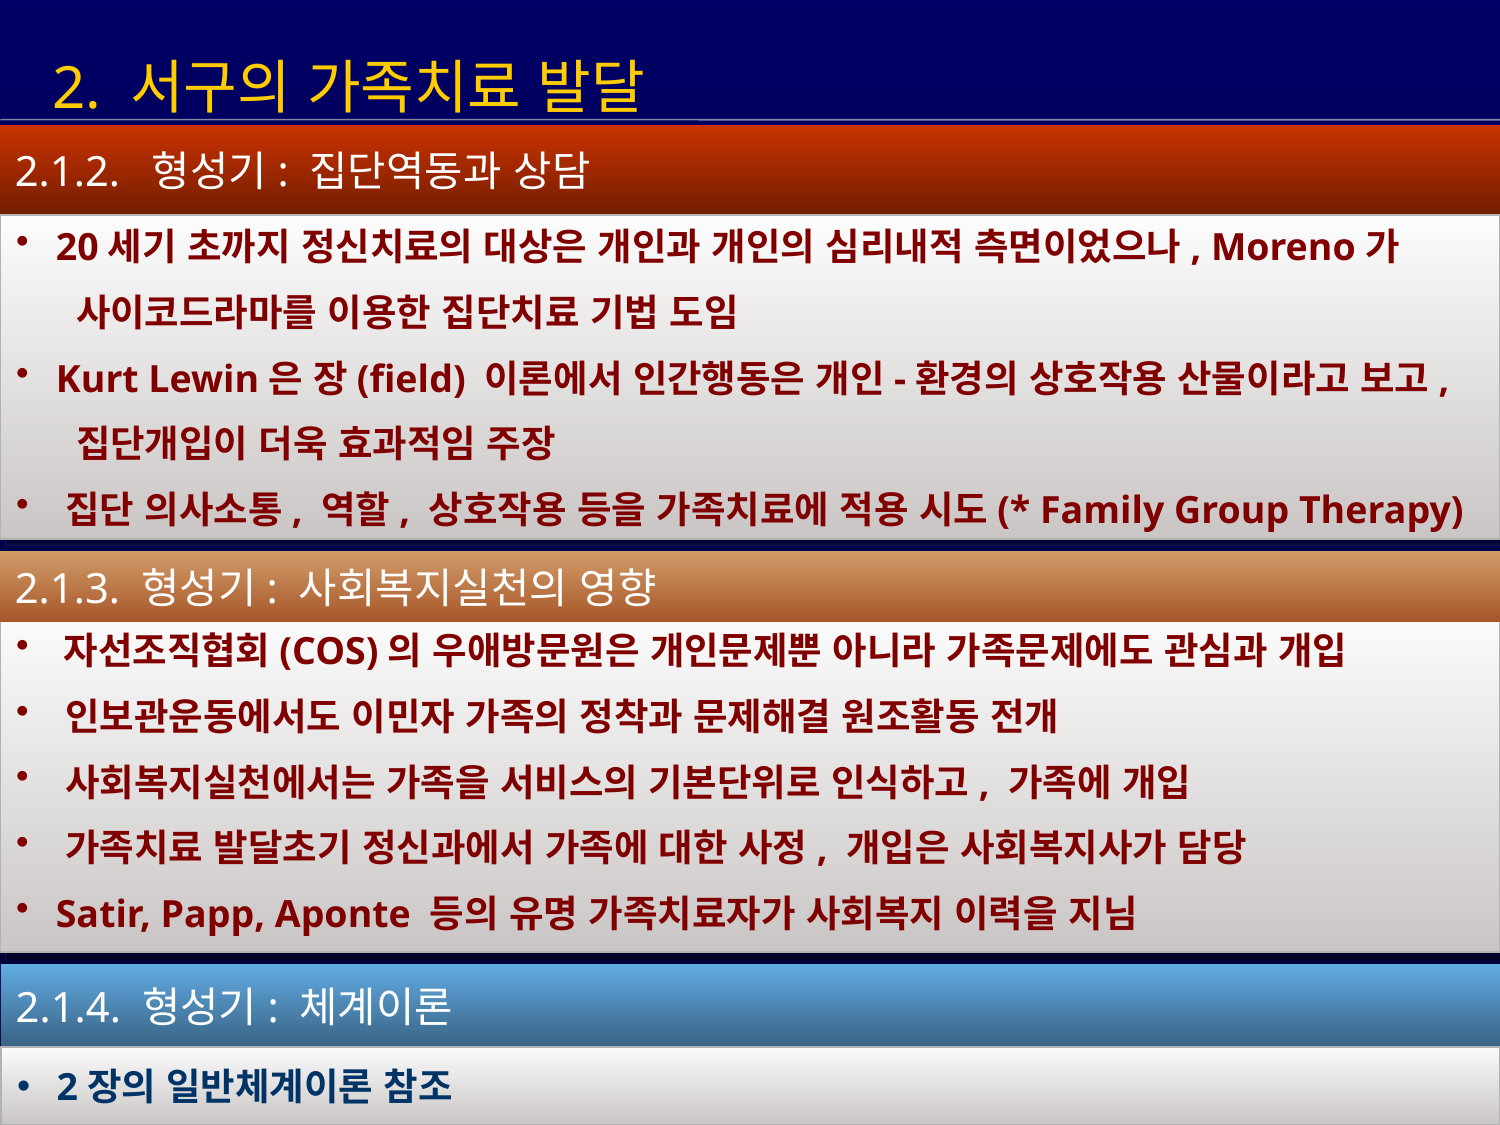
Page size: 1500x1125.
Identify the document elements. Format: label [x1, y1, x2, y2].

text_box [0, 42, 1500, 1125]
